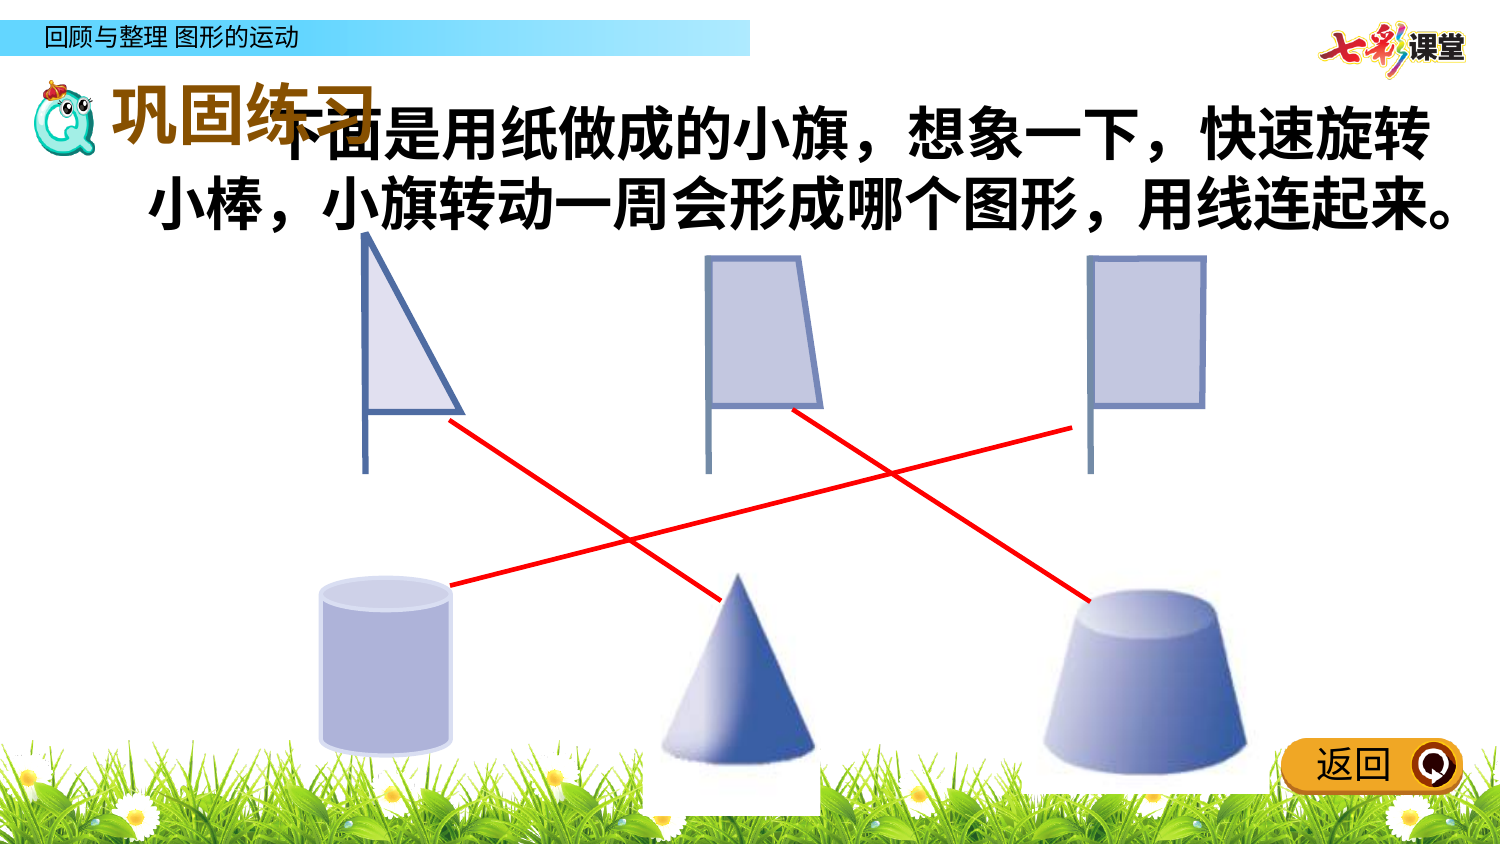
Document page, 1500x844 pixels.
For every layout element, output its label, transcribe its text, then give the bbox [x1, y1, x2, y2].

text_box 下面是用纸做成的小旗，想象一下，快速旋转小棒，小旗转动一周会形成哪个图形，用线连起来。 [135, 91, 1463, 244]
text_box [449, 427, 1073, 586]
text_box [363, 232, 461, 475]
picture [0, 542, 1500, 844]
picture [1316, 20, 1468, 80]
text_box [448, 419, 722, 427]
text_box [318, 575, 453, 758]
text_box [792, 409, 1091, 603]
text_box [448, 592, 722, 602]
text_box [707, 255, 821, 426]
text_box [1281, 733, 1464, 795]
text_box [1089, 255, 1204, 475]
picture [34, 80, 96, 156]
text_box 巩固练习 [100, 67, 404, 159]
